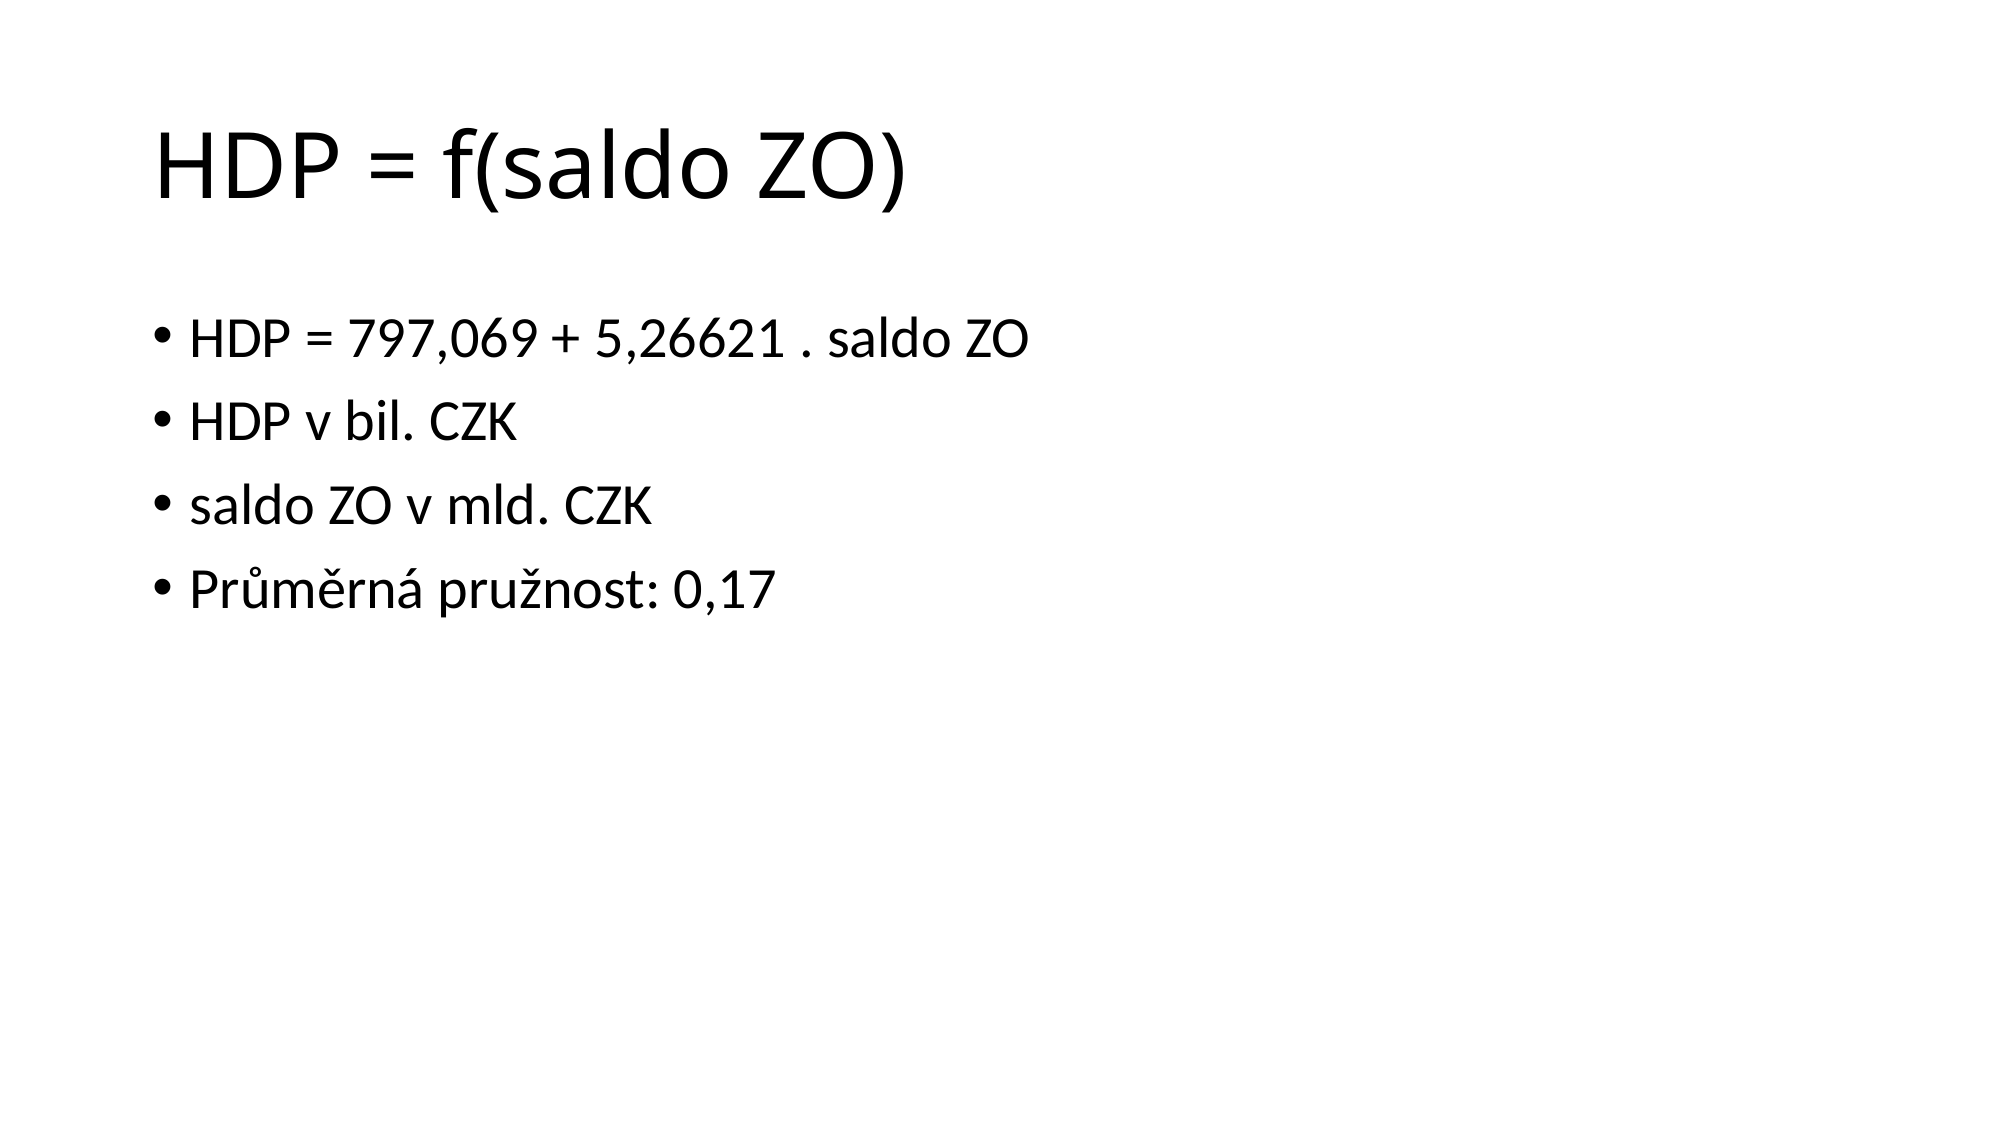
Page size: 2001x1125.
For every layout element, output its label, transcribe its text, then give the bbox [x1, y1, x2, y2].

title HDP = f(saldo ZO) [137, 59, 1863, 278]
list HDP = 797,069 + 5,26621 . saldo ZO HDP v bil. CZK saldo ZO v mld. CZK Průměrná pružnost: 0,17 [137, 299, 1863, 1014]
